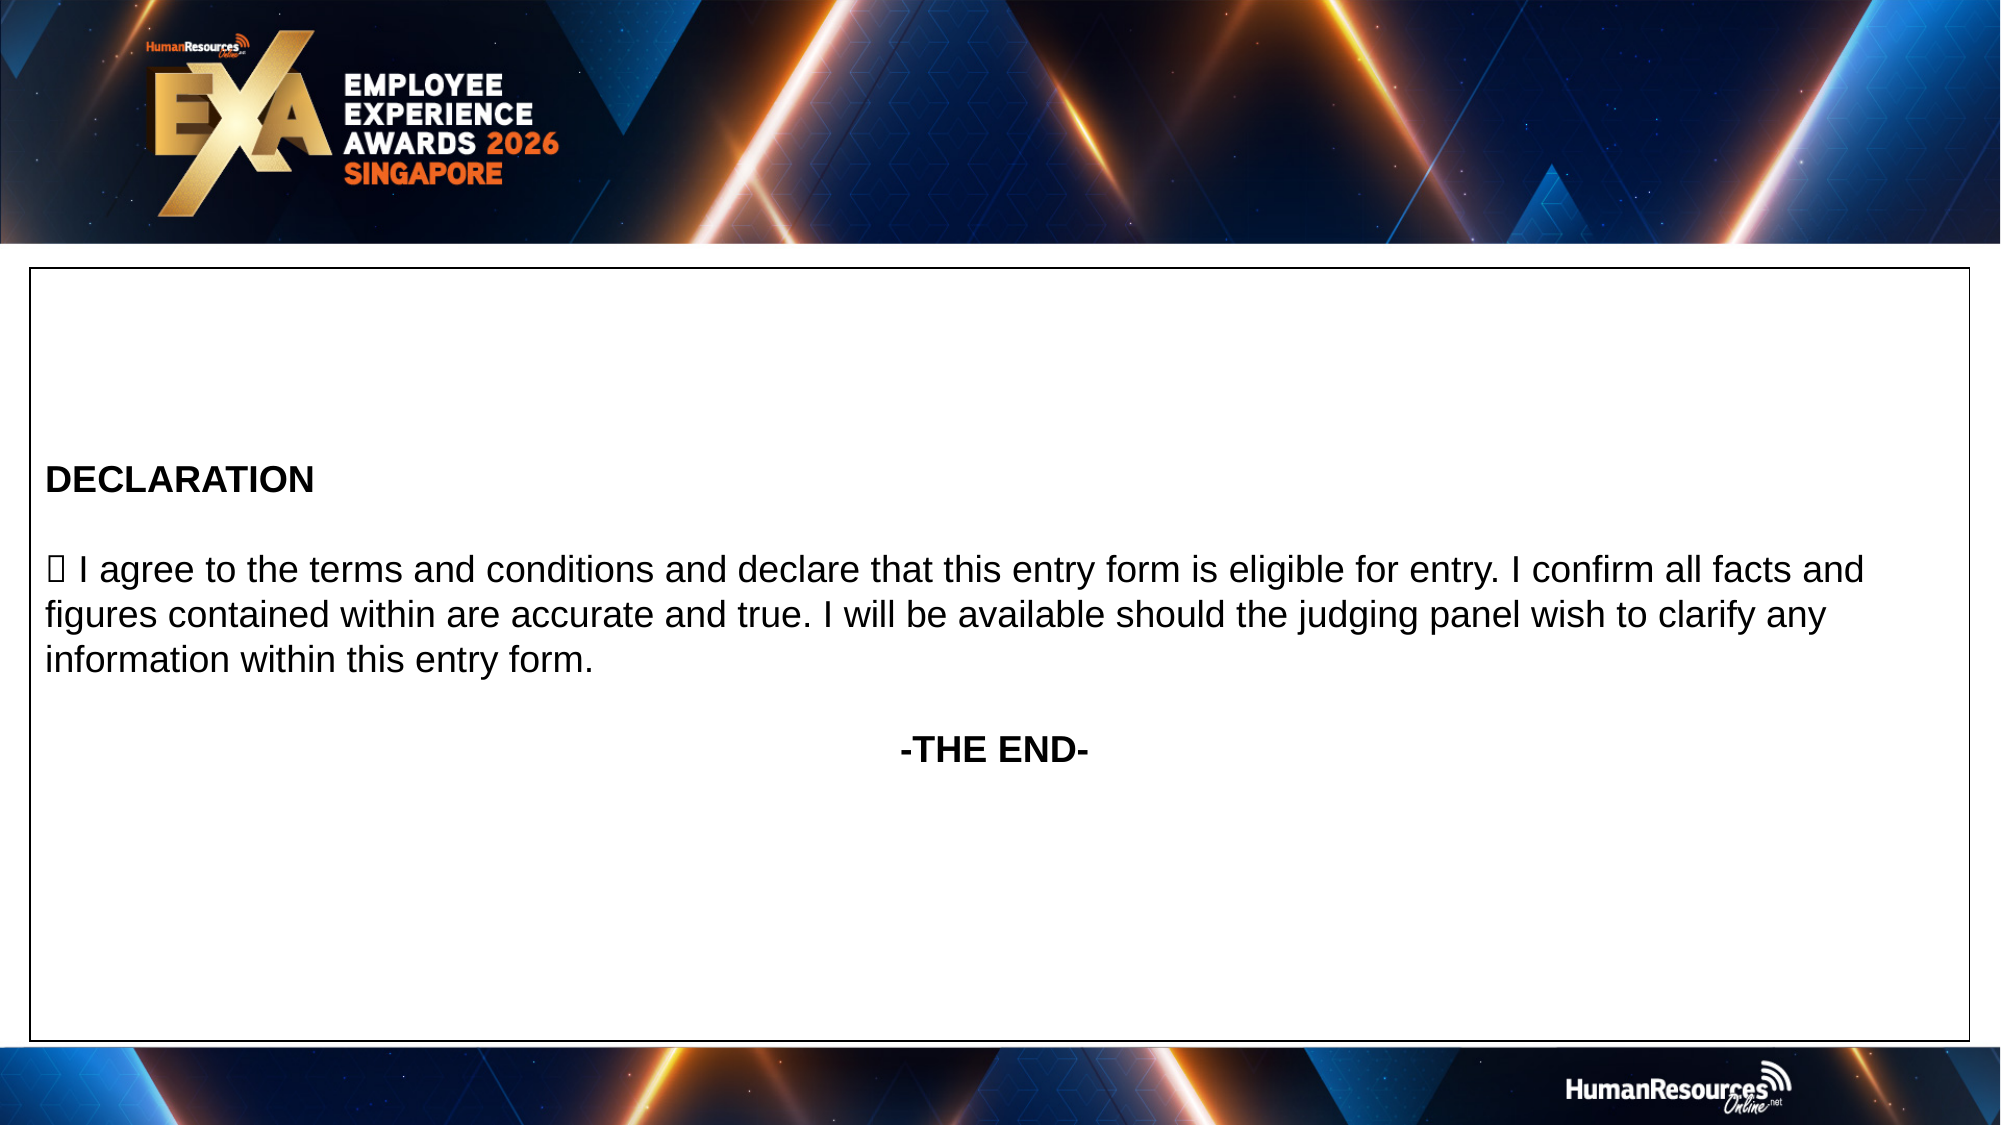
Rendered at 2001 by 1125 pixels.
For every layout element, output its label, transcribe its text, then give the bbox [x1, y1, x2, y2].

text_box DECLARATION  I agree to the terms and conditions and declare that this entry form is eligible for entry. I confirm all facts and figures contained within are accurate and true. I will be available should the judging panel wish to clarify any information within this entry form. -THE END- [30, 267, 1970, 1042]
picture [0, 0, 2001, 1125]
